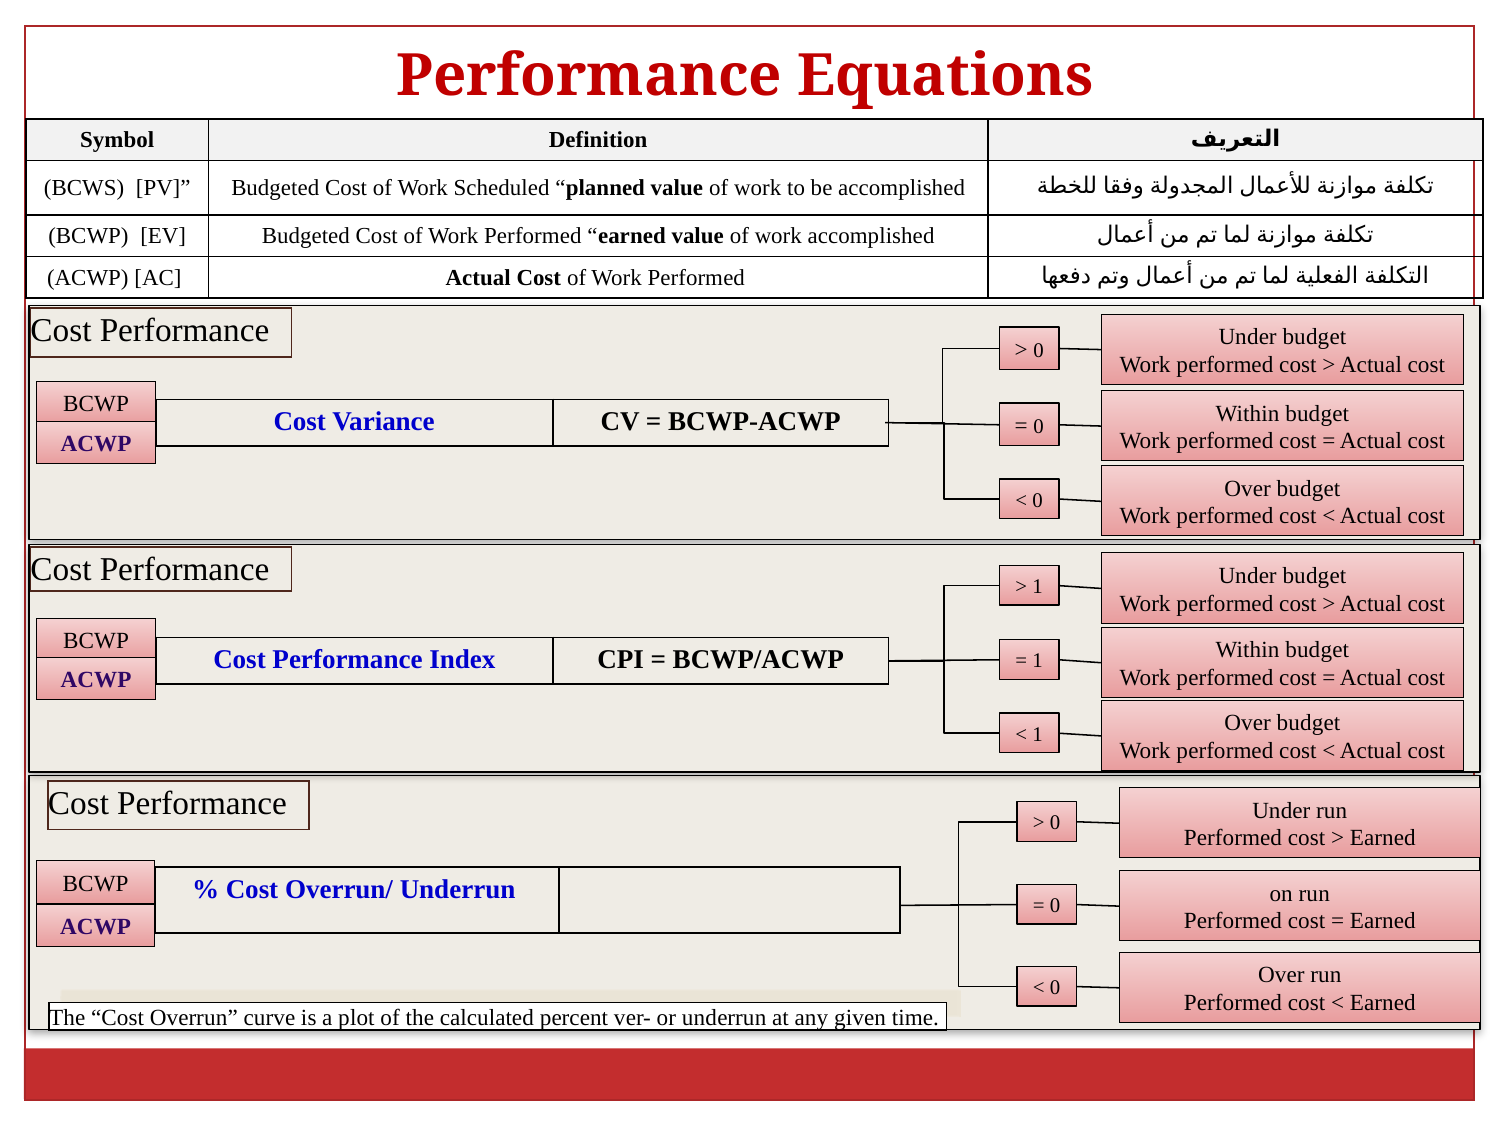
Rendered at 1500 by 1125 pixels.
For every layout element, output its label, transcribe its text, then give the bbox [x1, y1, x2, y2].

table_cell تكلفة موازنة للأعمال المجدولة وفقا للخطة [989, 161, 1482, 214]
table_cell Actual Cost of Work Performed [209, 257, 987, 297]
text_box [28, 780, 1481, 1031]
table_header Definition [209, 120, 987, 160]
table_cell (BCWS) [PV]” [27, 161, 208, 214]
table_cell (BCWP) [EV] [27, 216, 208, 256]
text_box Performance Equations [209, 37, 1281, 118]
table_cell Budgeted Cost of Work Performed “earned value of work accomplished [209, 216, 987, 256]
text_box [28, 544, 1481, 773]
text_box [28, 305, 1481, 540]
table_cell التكلفة الفعلية لما تم من أعمال وتم دفعها [989, 257, 1482, 297]
table_header Symbol [27, 120, 208, 160]
table_header التعريف [989, 120, 1482, 160]
table_cell تكلفة موازنة لما تم من أعمال [989, 216, 1482, 256]
table_cell (ACWP) [AC] [27, 257, 208, 297]
table_cell Budgeted Cost of Work Scheduled “planned value of work to be accomplished [209, 161, 987, 214]
